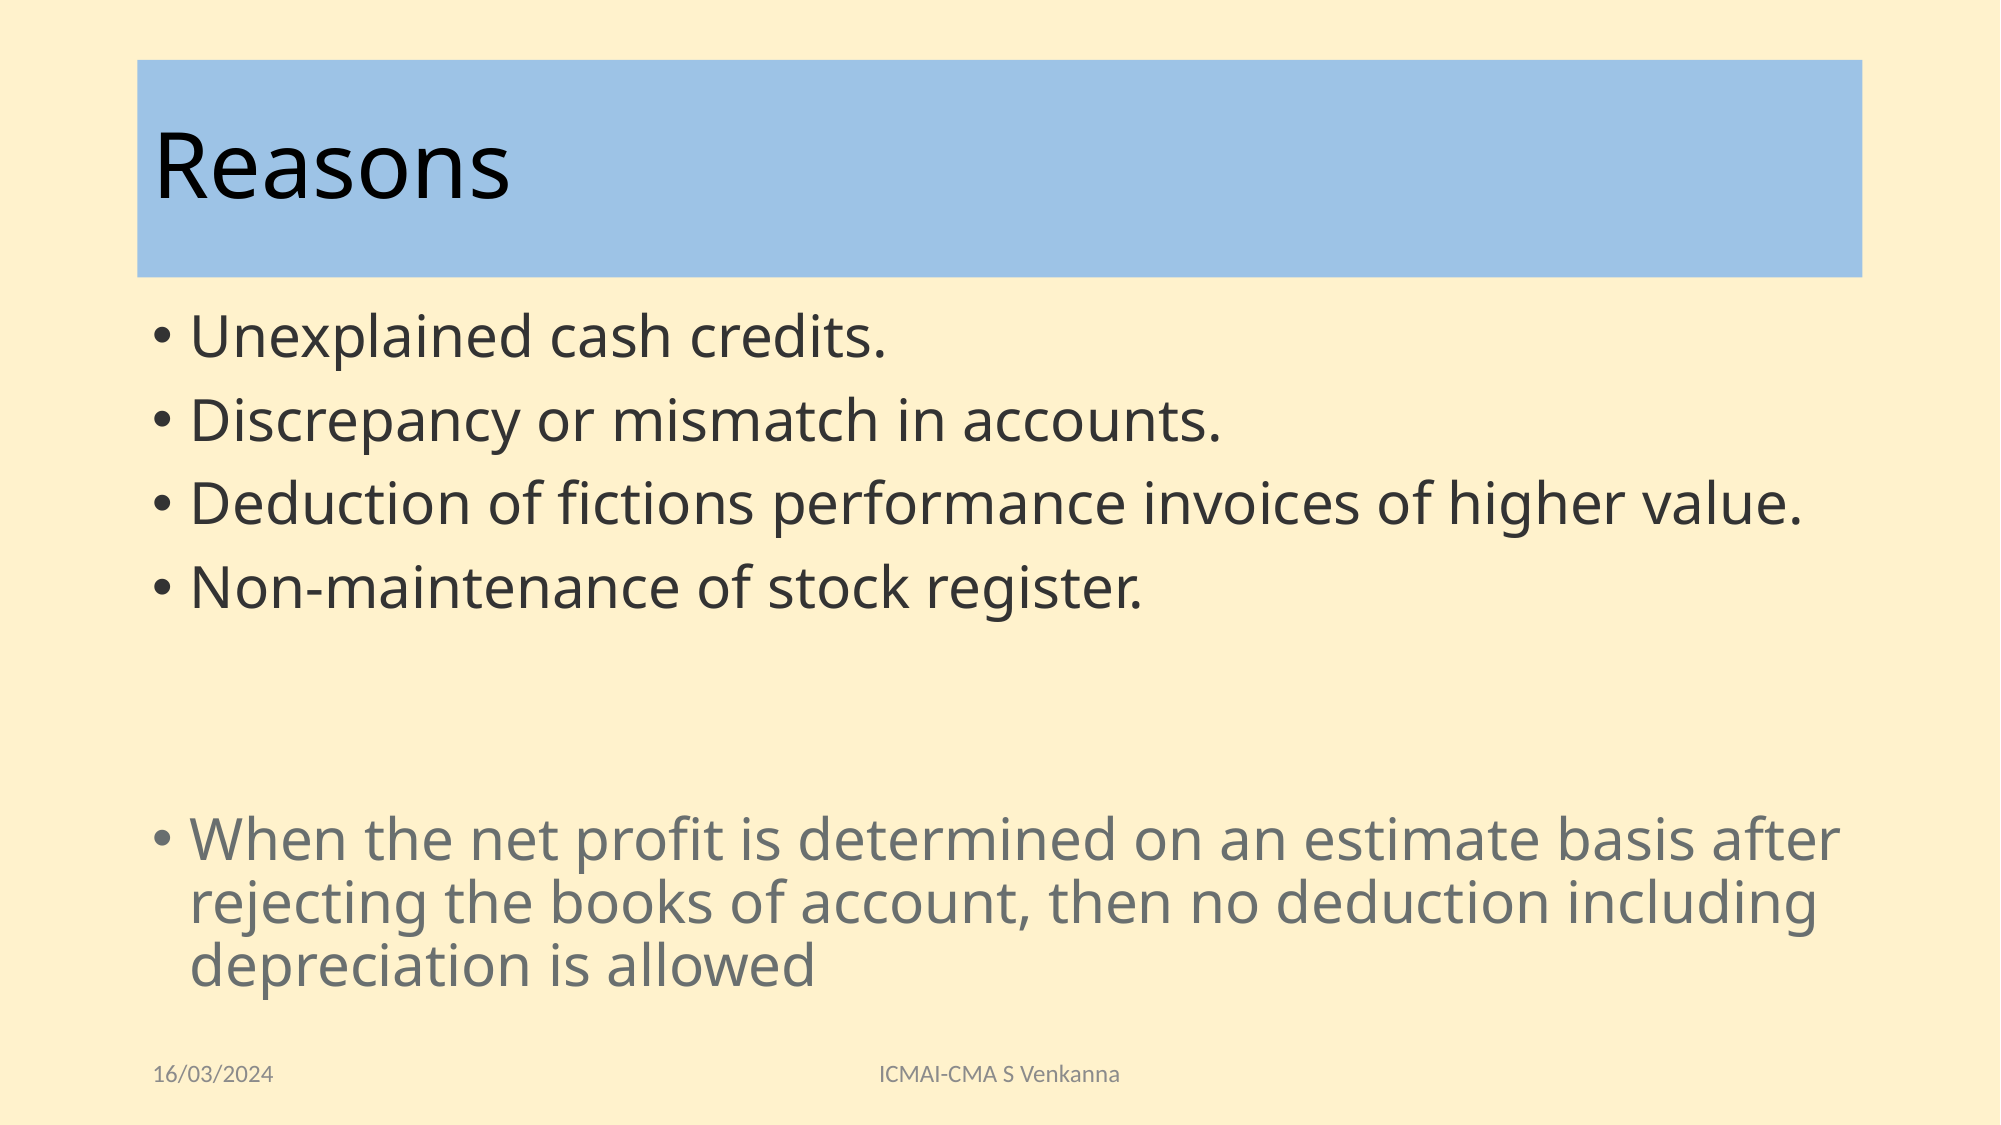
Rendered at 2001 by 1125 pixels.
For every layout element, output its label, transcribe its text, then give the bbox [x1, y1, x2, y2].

footer ICMAI-CMA S Venkanna [662, 1042, 1338, 1103]
list Unexplained cash credits. Discrepancy or mismatch in accounts. Deduction of fictions performance invoices of higher value. Non-maintenance of stock register. When the net profit is determined on an estimate basis after rejecting the books of account, then no deduction including depreciation is allowed [137, 299, 1863, 1014]
title Reasons [137, 59, 1863, 278]
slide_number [137, 1042, 588, 1103]
